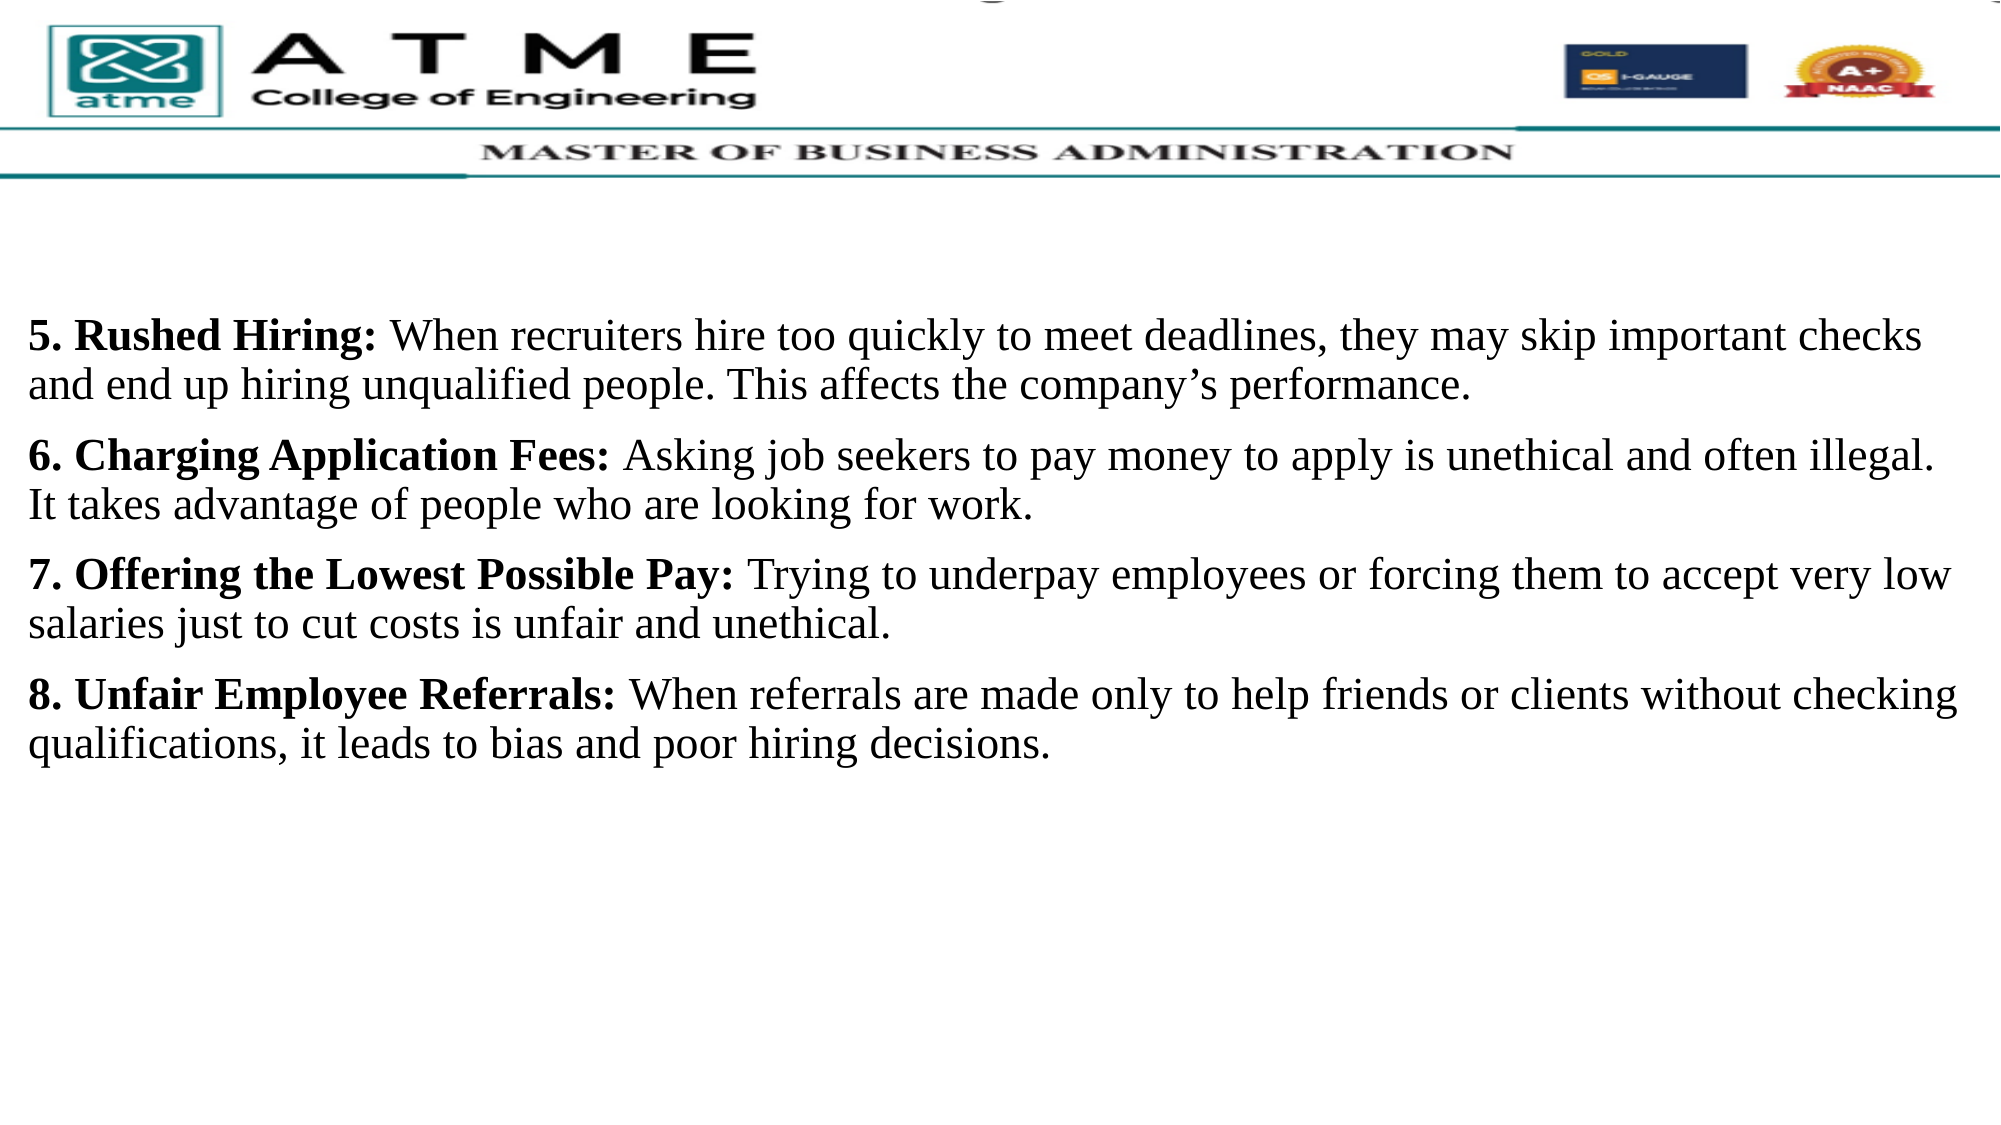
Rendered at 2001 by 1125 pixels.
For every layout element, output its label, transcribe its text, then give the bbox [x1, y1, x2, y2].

list 5. Rushed Hiring: When recruiters hire too quickly to meet deadlines, they may skip important checks and end up hiring unqualified people. This affects the company’s performance. 6. Charging Application Fees: Asking job seekers to pay money to apply is unethical and often illegal. It takes advantage of people who are looking for work. 7. Offering the Lowest Possible Pay: Trying to underpay employees or forcing them to accept very low salaries just to cut costs is unfair and unethical. 8. Unfair Employee Referrals: When referrals are made only to help friends or clients without checking qualifications, it leads to bias and poor hiring decisions. [13, 303, 1987, 1125]
picture [0, 1, 2000, 180]
